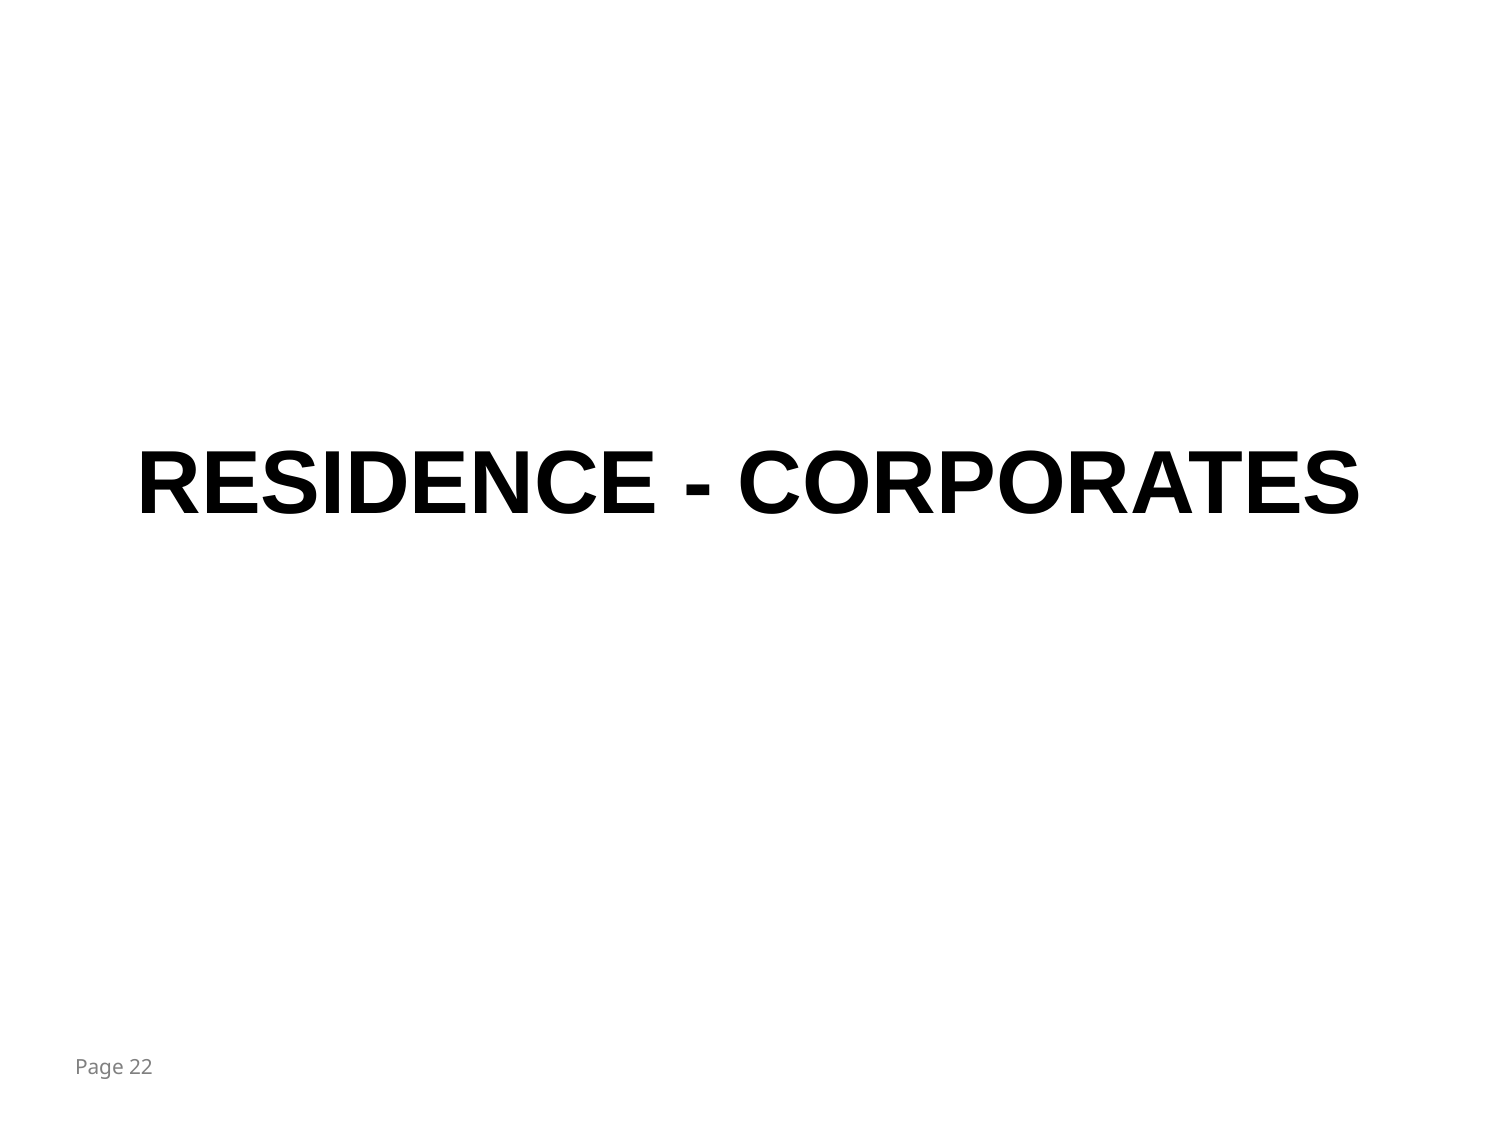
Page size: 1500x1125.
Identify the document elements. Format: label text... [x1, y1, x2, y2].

title RESIDENCE - CORPORATES [112, 356, 1388, 598]
